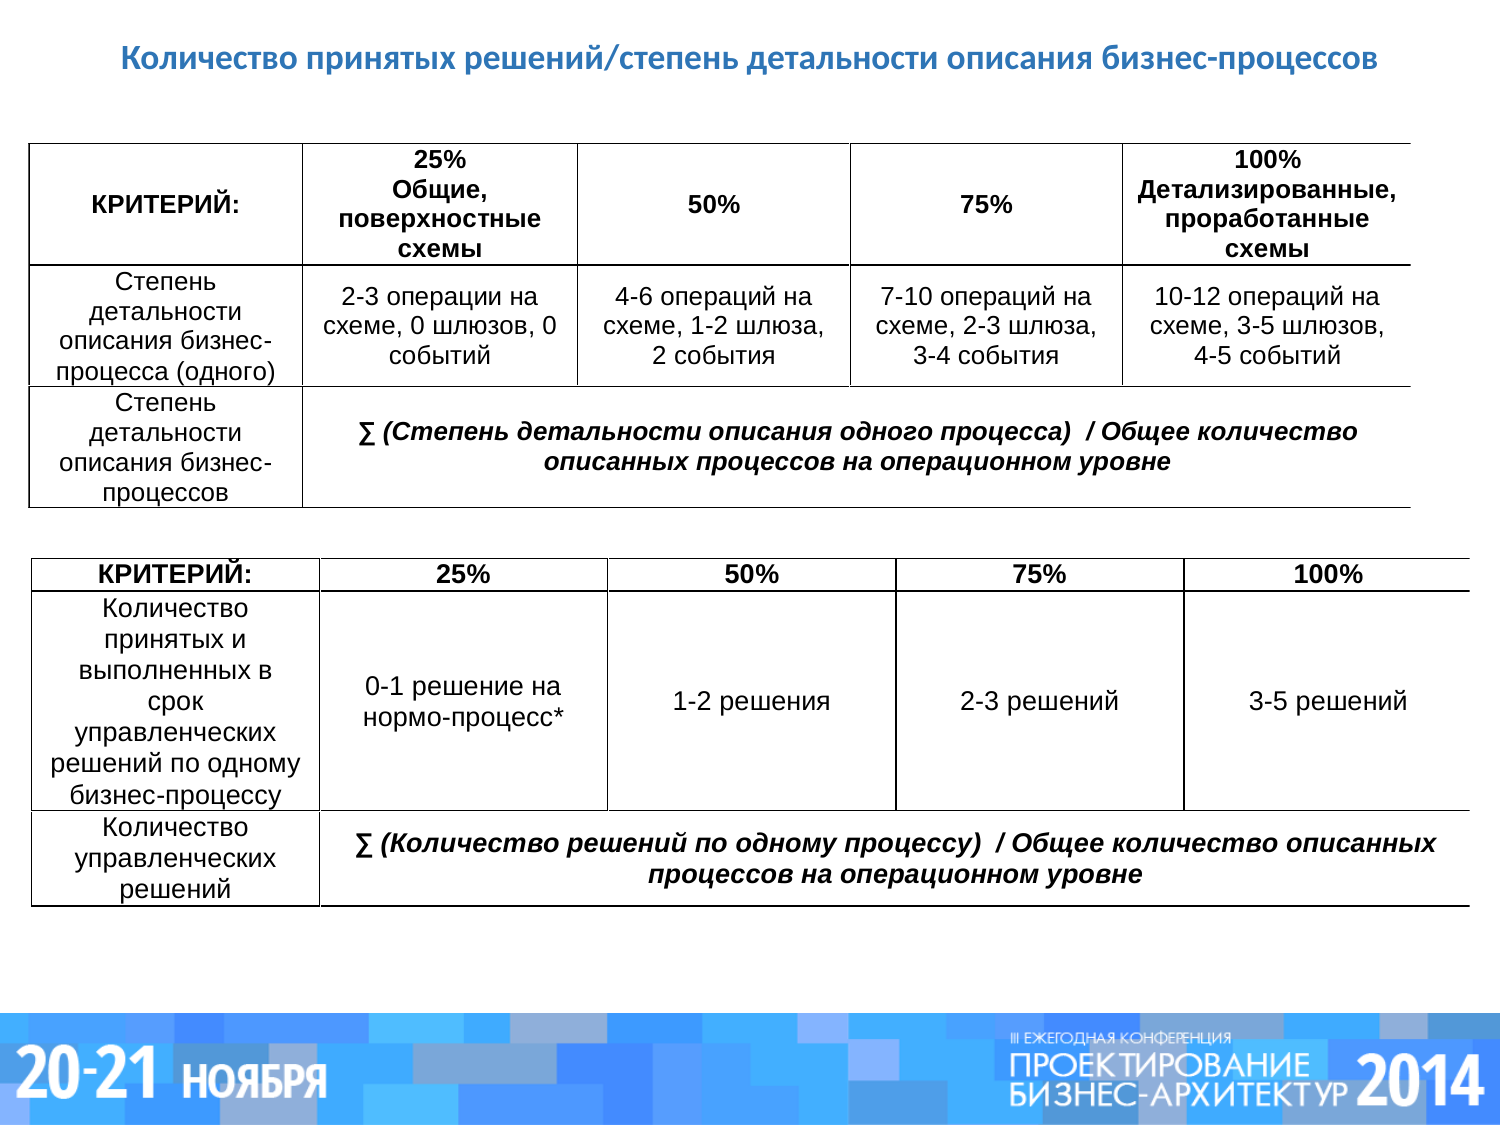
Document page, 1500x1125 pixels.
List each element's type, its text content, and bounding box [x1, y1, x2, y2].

picture [30, 557, 1470, 948]
title Количество принятых решений/степень детальности описания бизнес-процессов [103, 18, 1397, 101]
picture [28, 142, 1411, 548]
picture [0, 1013, 1500, 1125]
